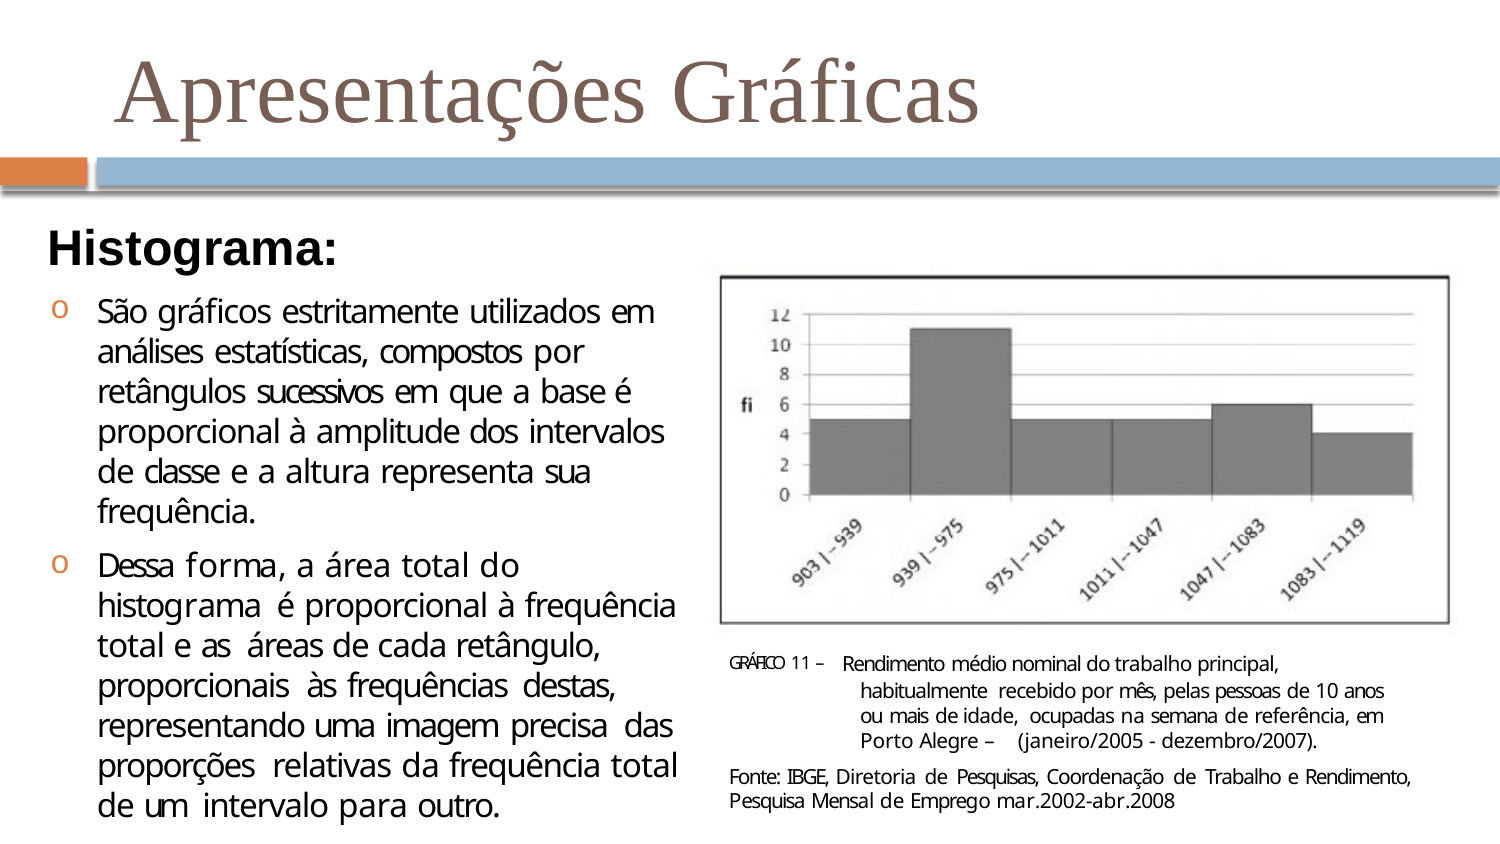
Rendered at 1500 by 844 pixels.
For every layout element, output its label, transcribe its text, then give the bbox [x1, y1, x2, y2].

picture [702, 263, 1458, 638]
text_box Fonte: IBGE, Diretoria de Pesquisas, Coordenação de Trabalho e Rendimento, Pesquisa Mensal de Emprego mar.2002-abr.2008 [726, 761, 1437, 814]
text_box GRÁFICO 11 – Rendimento médio nominal do trabalho principal, habitualmente recebido por mês, pelas pessoas de 10 anos ou mais de idade, ocupadas na semana de referência, em Porto Alegre – (janeiro/2005 - dezembro/2007). [726, 645, 1391, 753]
title Apresentações Gráficas [111, 28, 984, 172]
list Histograma: São gráficos estritamente utilizados em análises estatísticas, compostos por retângulos sucessivos em que a base é proporcional à amplitude dos intervalos de classe e a altura representa sua frequência. Dessa forma, a área total do histograma é proporcional à frequência total e as áreas de cada retângulo, proporcionais às frequências destas, representando uma imagem precisa das proporções relativas da frequência total de um intervalo para outro. [48, 215, 692, 750]
picture [0, 156, 1500, 203]
